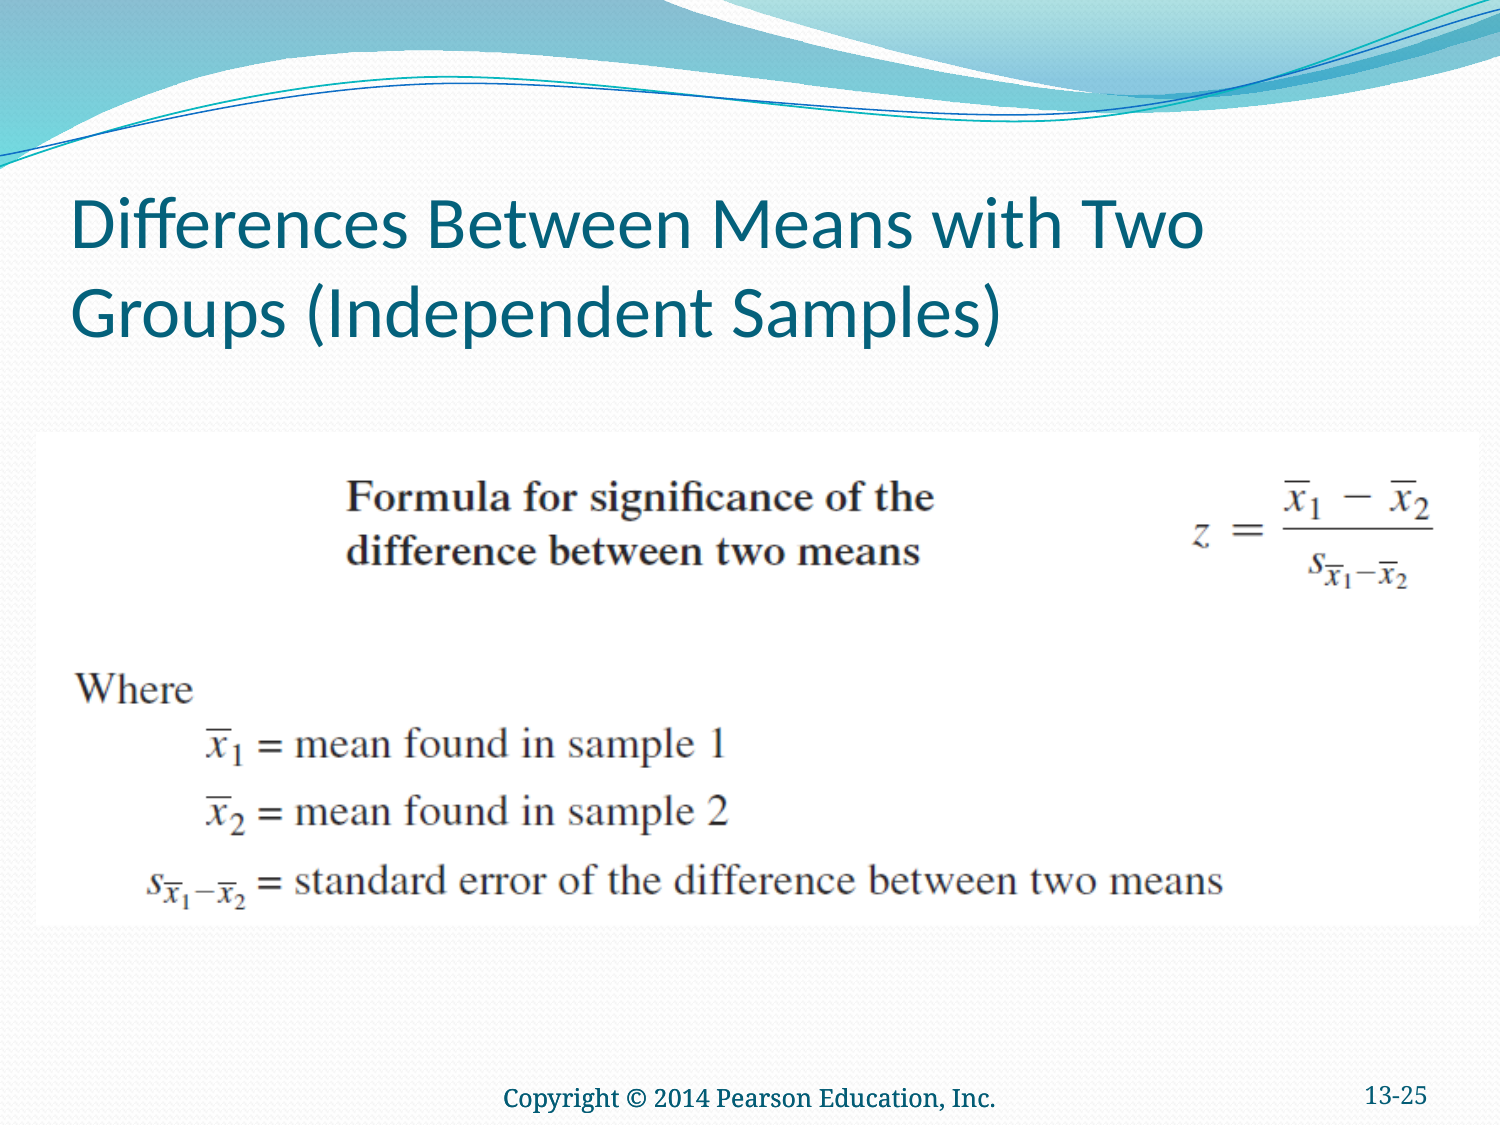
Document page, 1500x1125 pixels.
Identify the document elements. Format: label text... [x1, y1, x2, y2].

picture [35, 432, 1479, 926]
title Differences Between Means with Two Groups (Independent Samples) [70, 165, 1421, 353]
